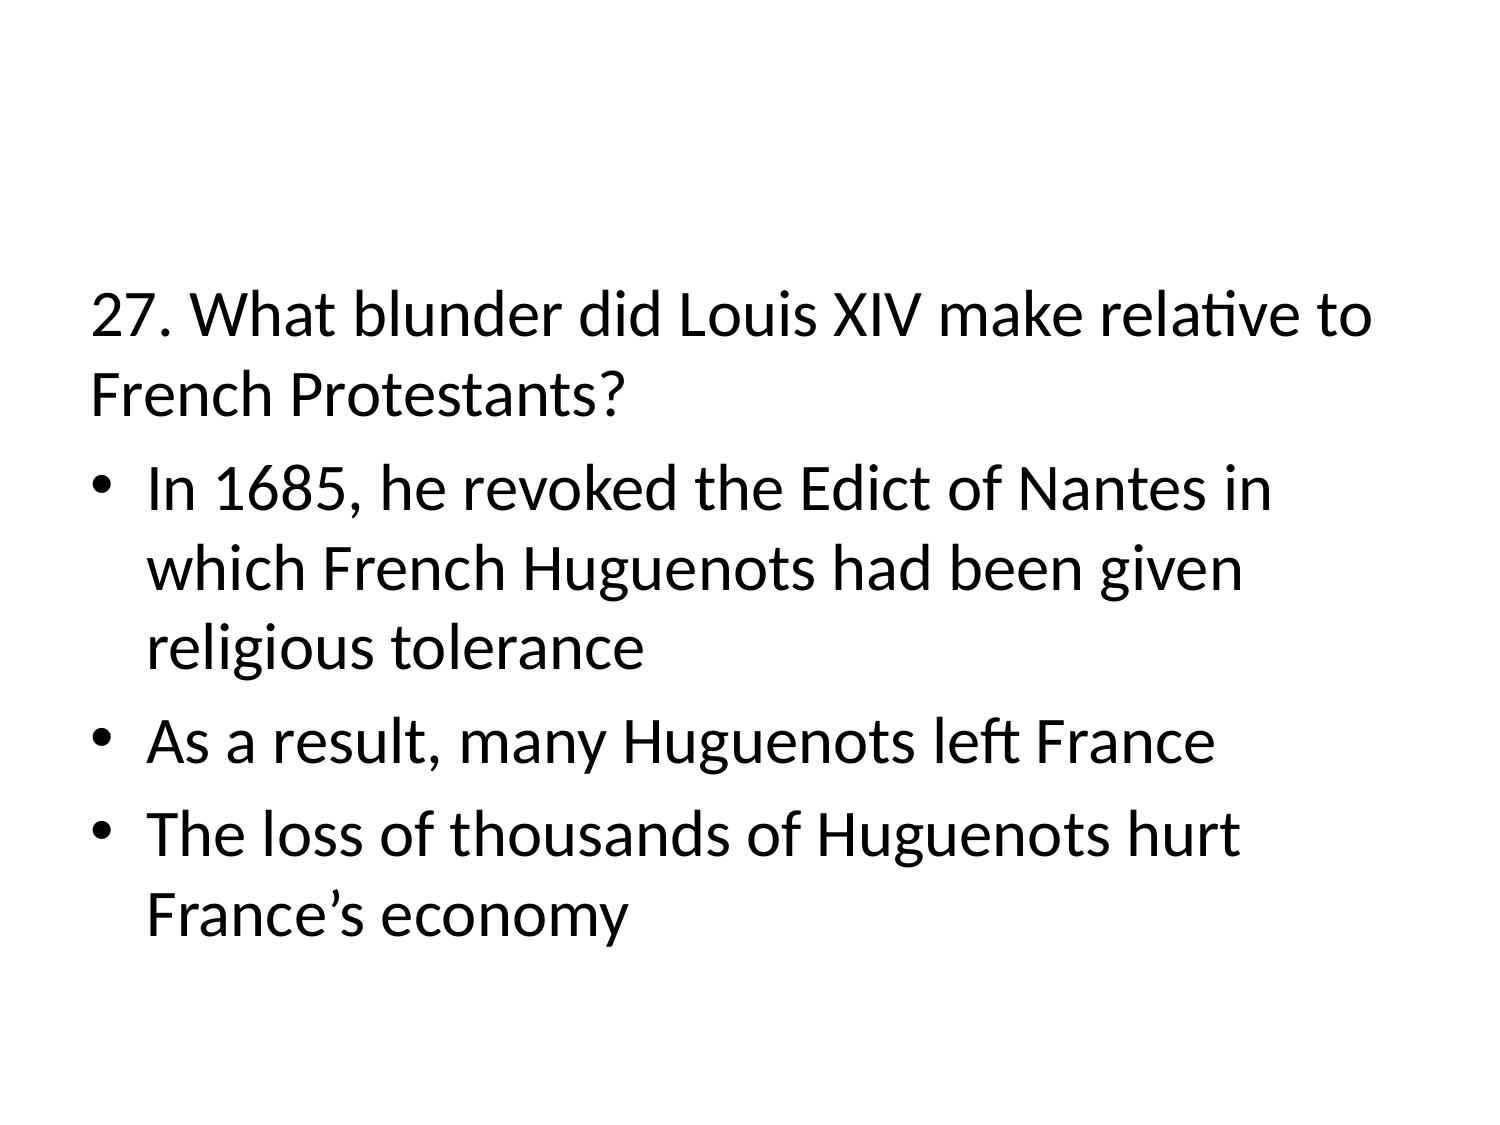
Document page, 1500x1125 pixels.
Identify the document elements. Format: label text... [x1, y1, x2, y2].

list 27. What blunder did Louis XIV make relative to French Protestants? In 1685, he revoked the Edict of Nantes in which French Huguenots had been given religious tolerance As a result, many Huguenots left France The loss of thousands of Huguenots hurt France’s economy [75, 262, 1425, 1005]
